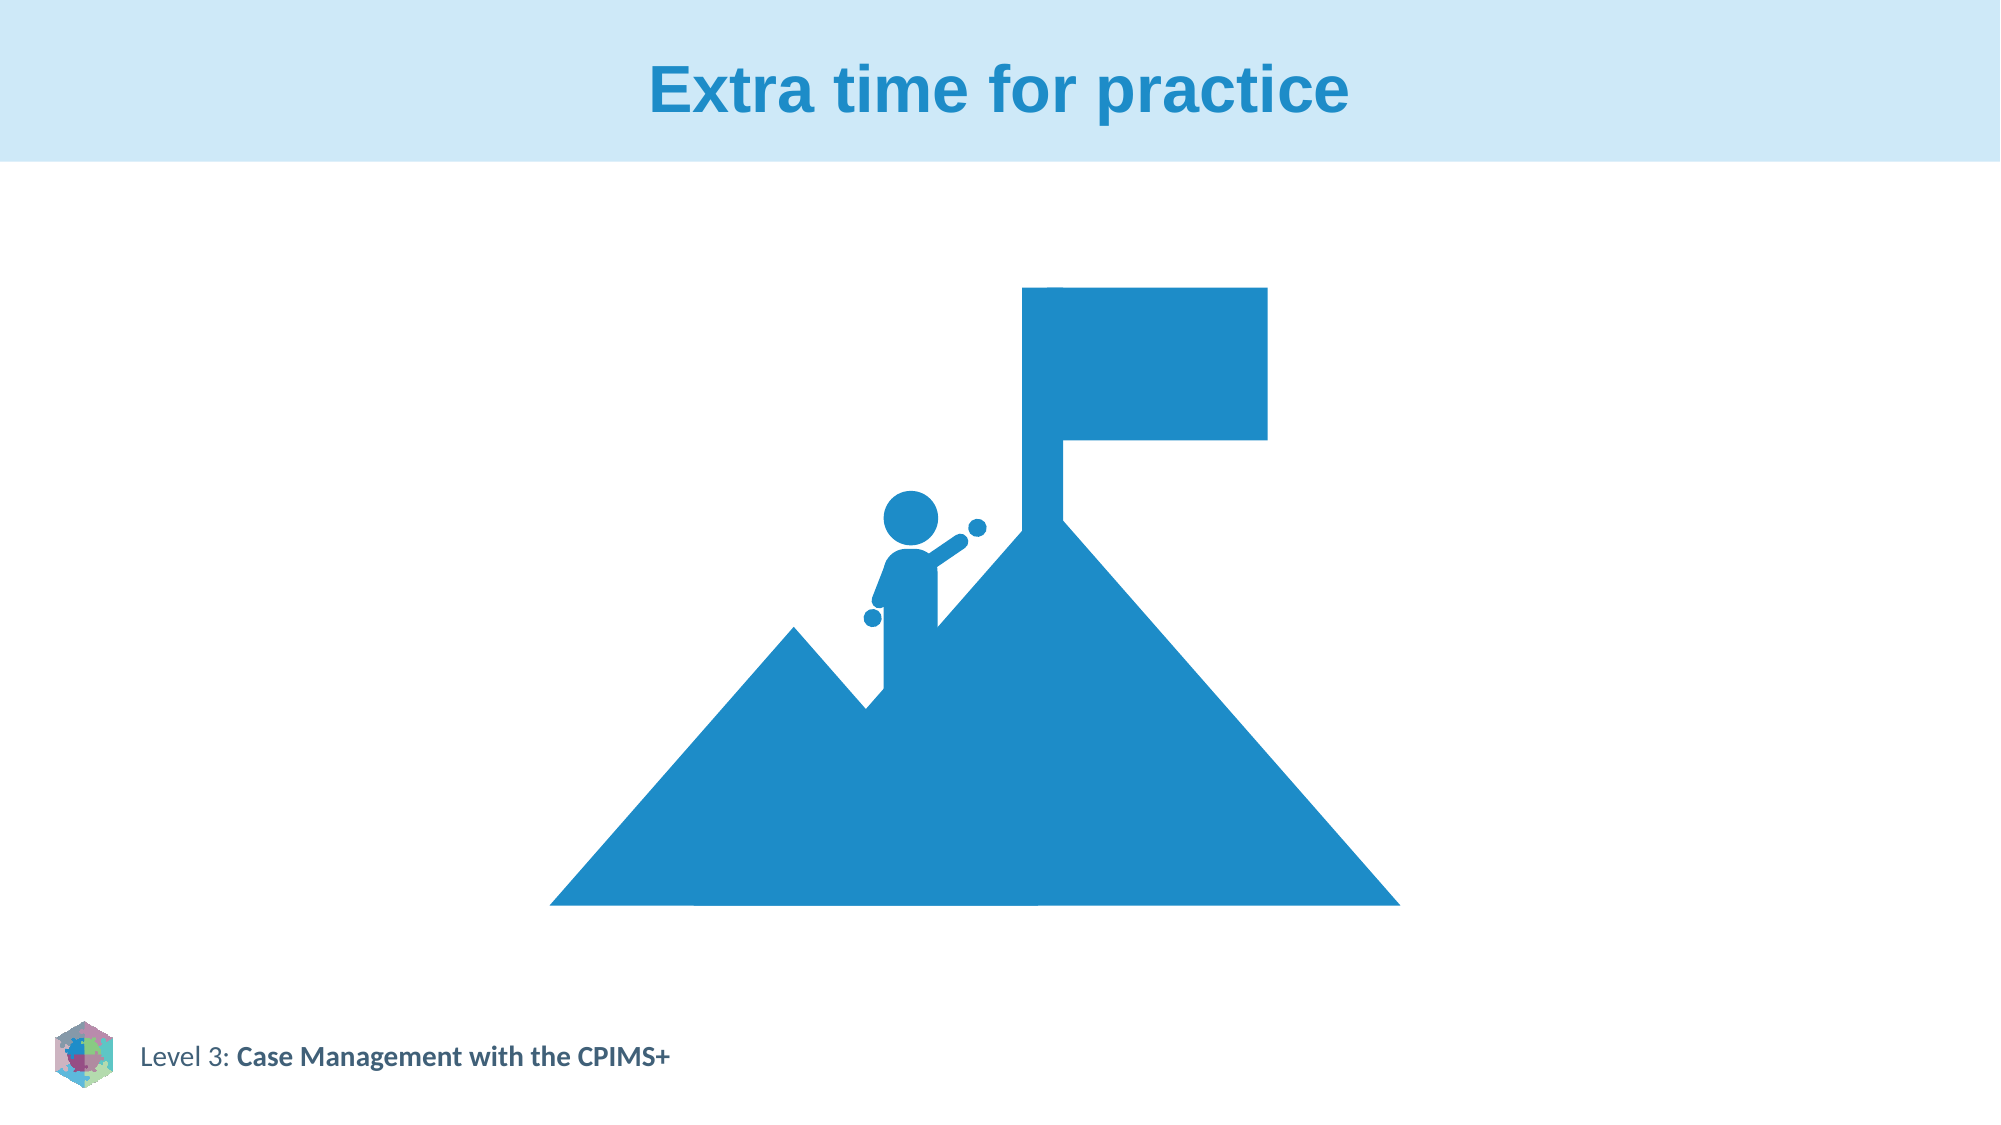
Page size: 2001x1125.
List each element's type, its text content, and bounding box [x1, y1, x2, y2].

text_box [549, 287, 1401, 906]
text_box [867, 490, 989, 704]
title Extra time for practice [137, 19, 1863, 163]
picture [55, 1021, 113, 1088]
